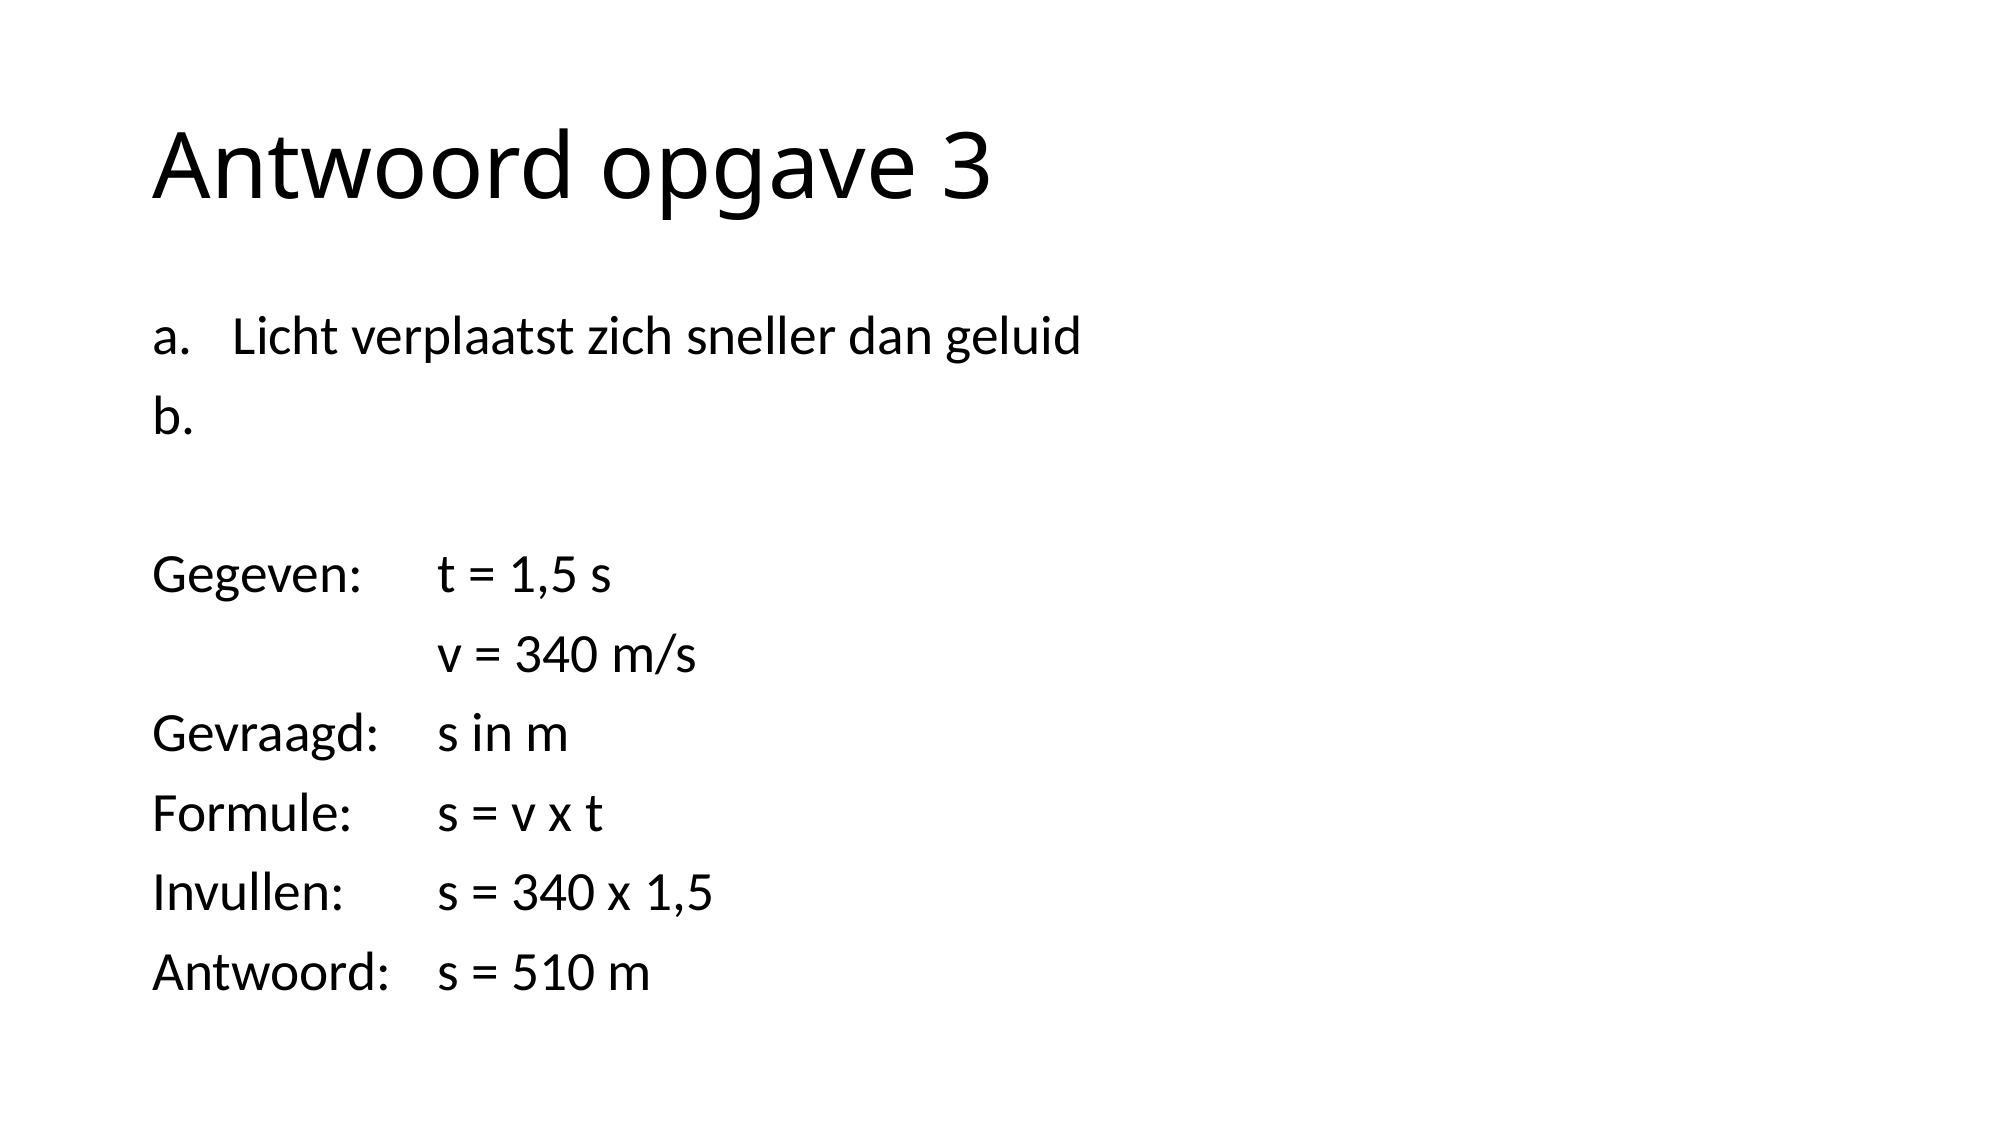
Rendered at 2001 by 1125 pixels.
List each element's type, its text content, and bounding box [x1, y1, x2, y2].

list Licht verplaatst zich sneller dan geluid Gegeven: t = 1,5 s v = 340 m/s Gevraagd: s in m Formule: s = v x t Invullen: s = 340 x 1,5 Antwoord: s = 510 m [137, 299, 1863, 1014]
title Antwoord opgave 3 [137, 59, 1863, 278]
